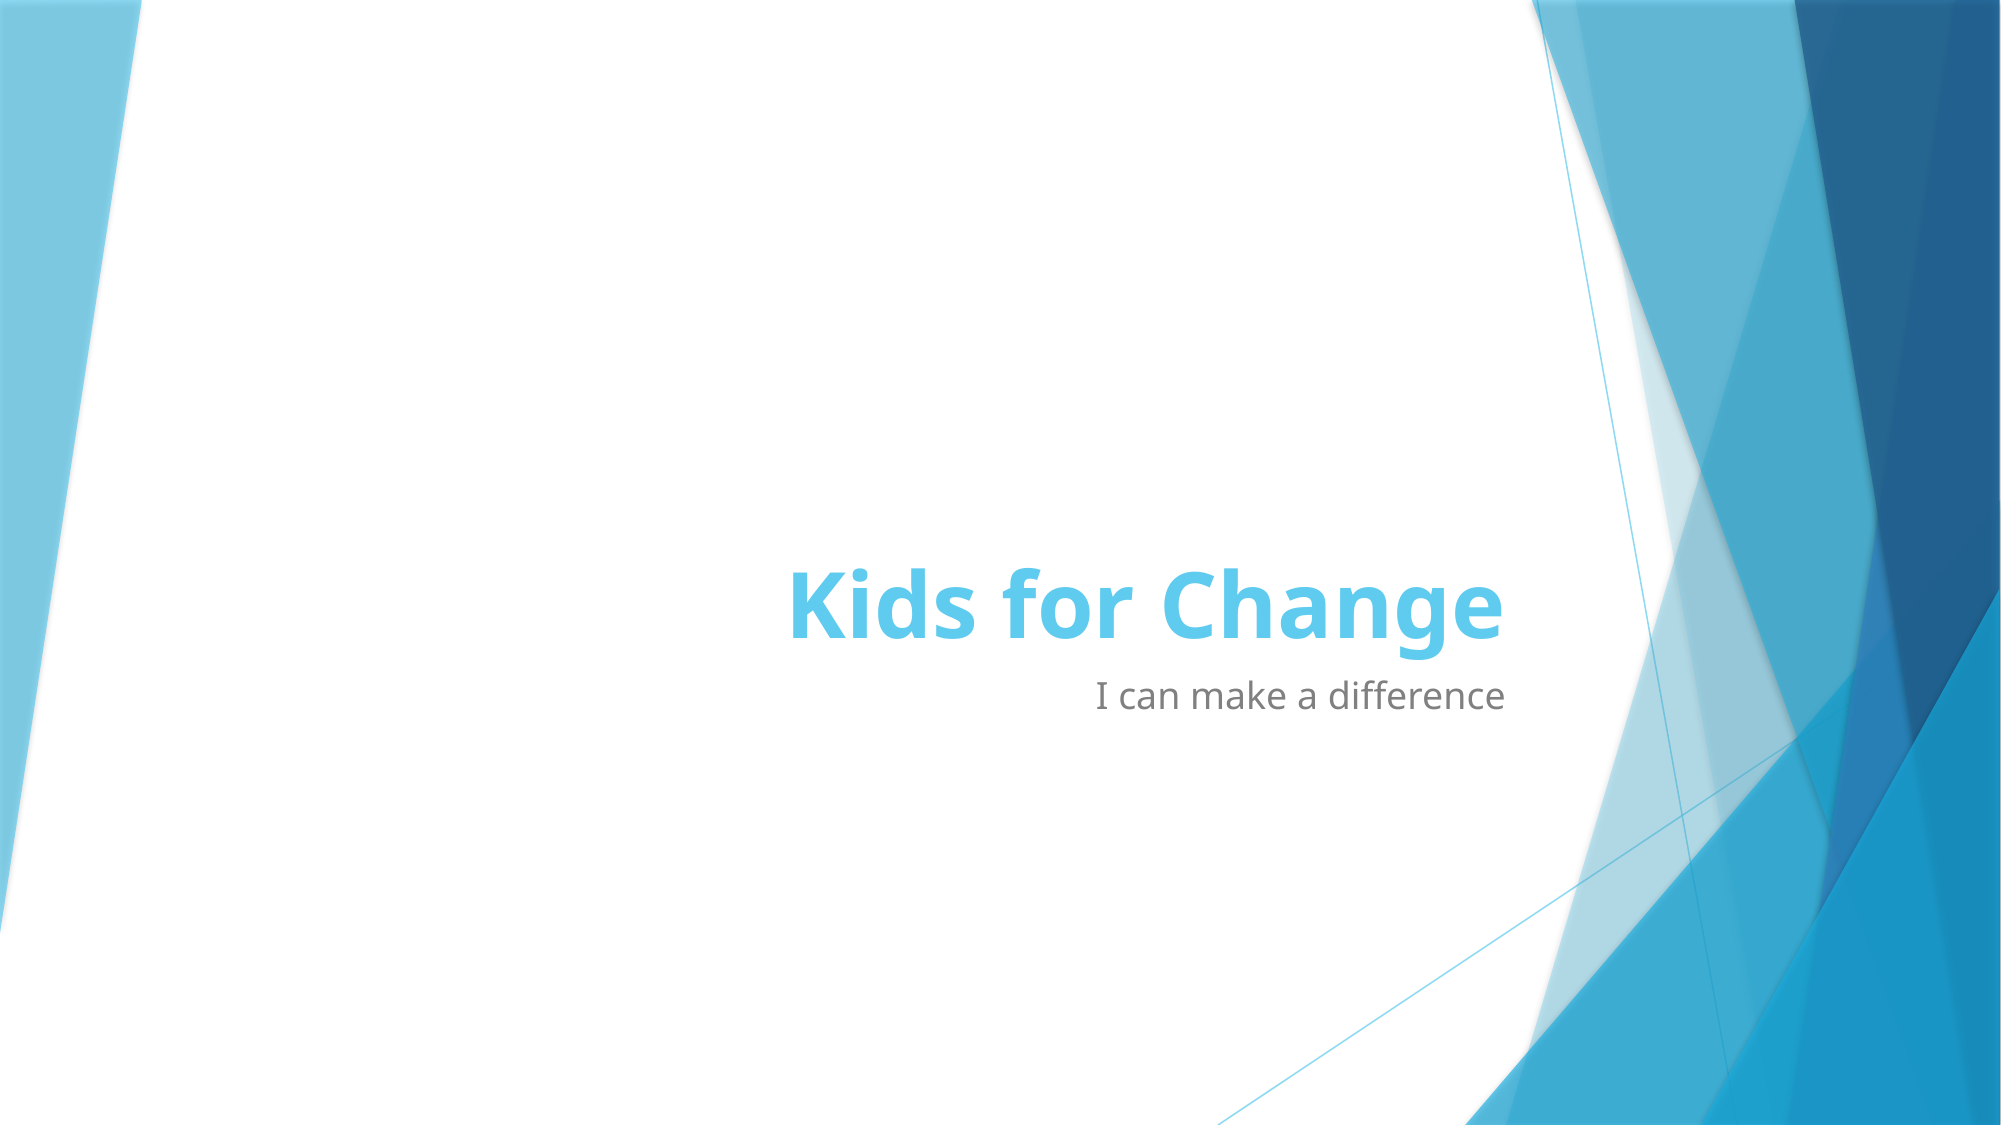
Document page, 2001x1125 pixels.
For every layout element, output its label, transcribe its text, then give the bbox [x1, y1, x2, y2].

subtitle I can make a difference [247, 664, 1522, 845]
title Kids for Change [247, 394, 1522, 664]
